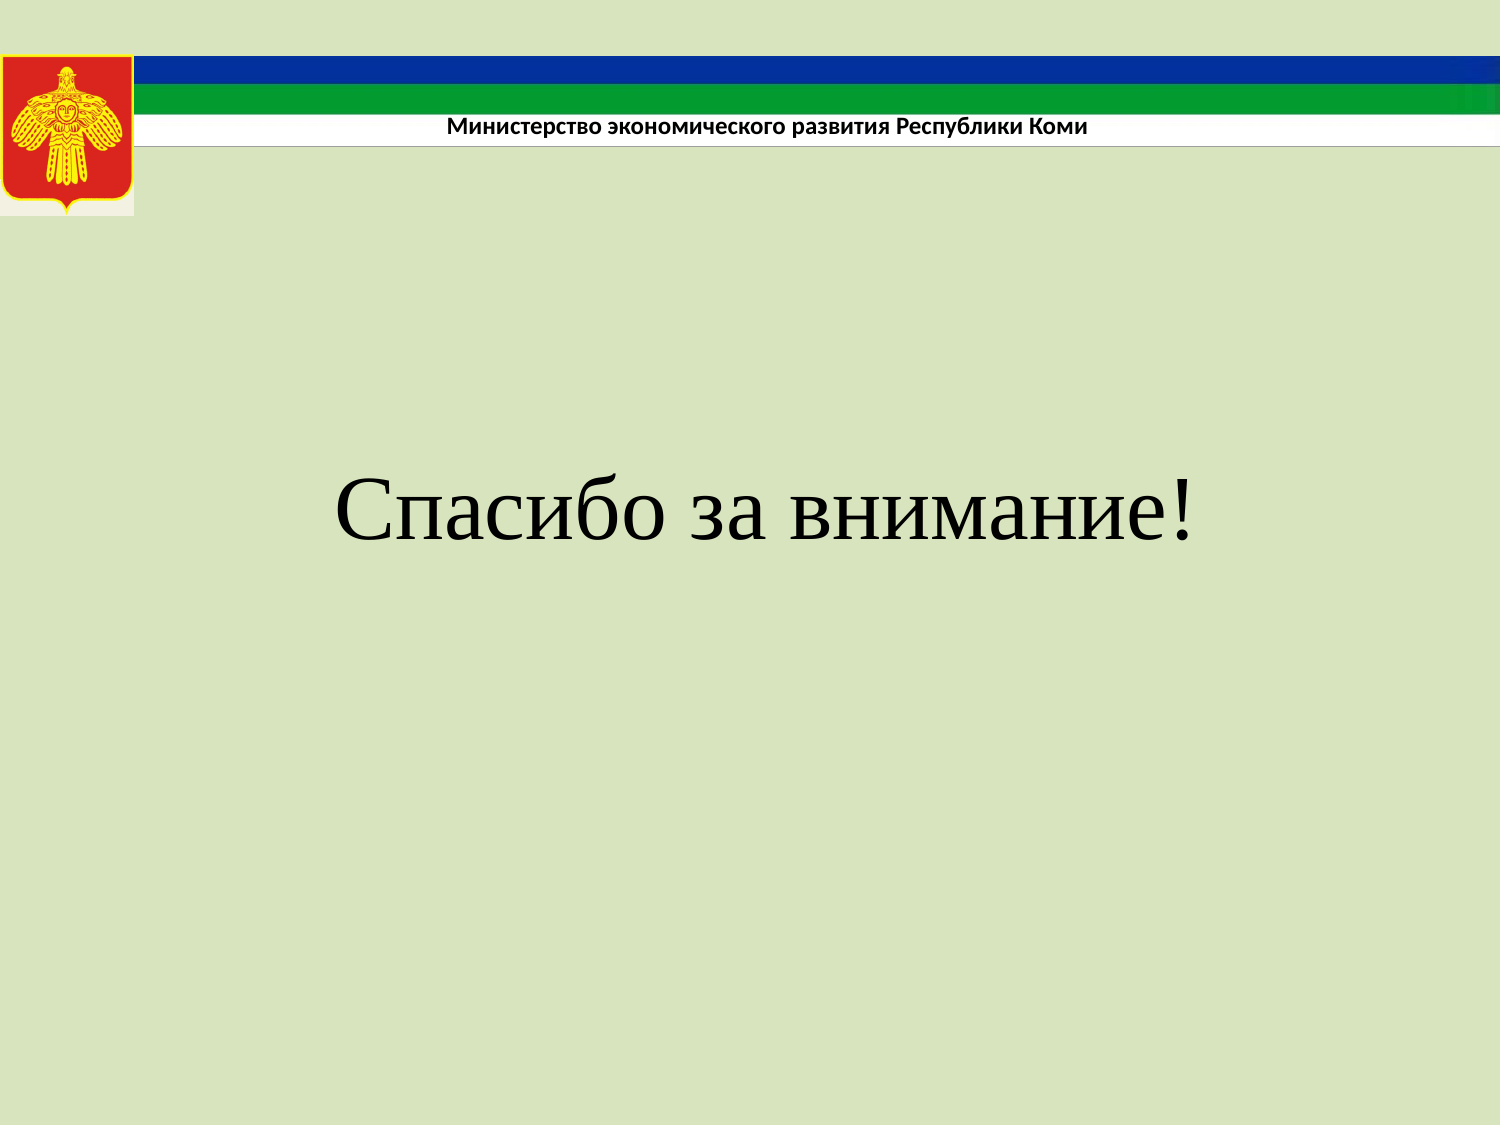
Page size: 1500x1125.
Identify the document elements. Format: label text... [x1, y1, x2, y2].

picture [0, 54, 1500, 216]
title Спасибо за внимание! [132, 407, 1402, 598]
